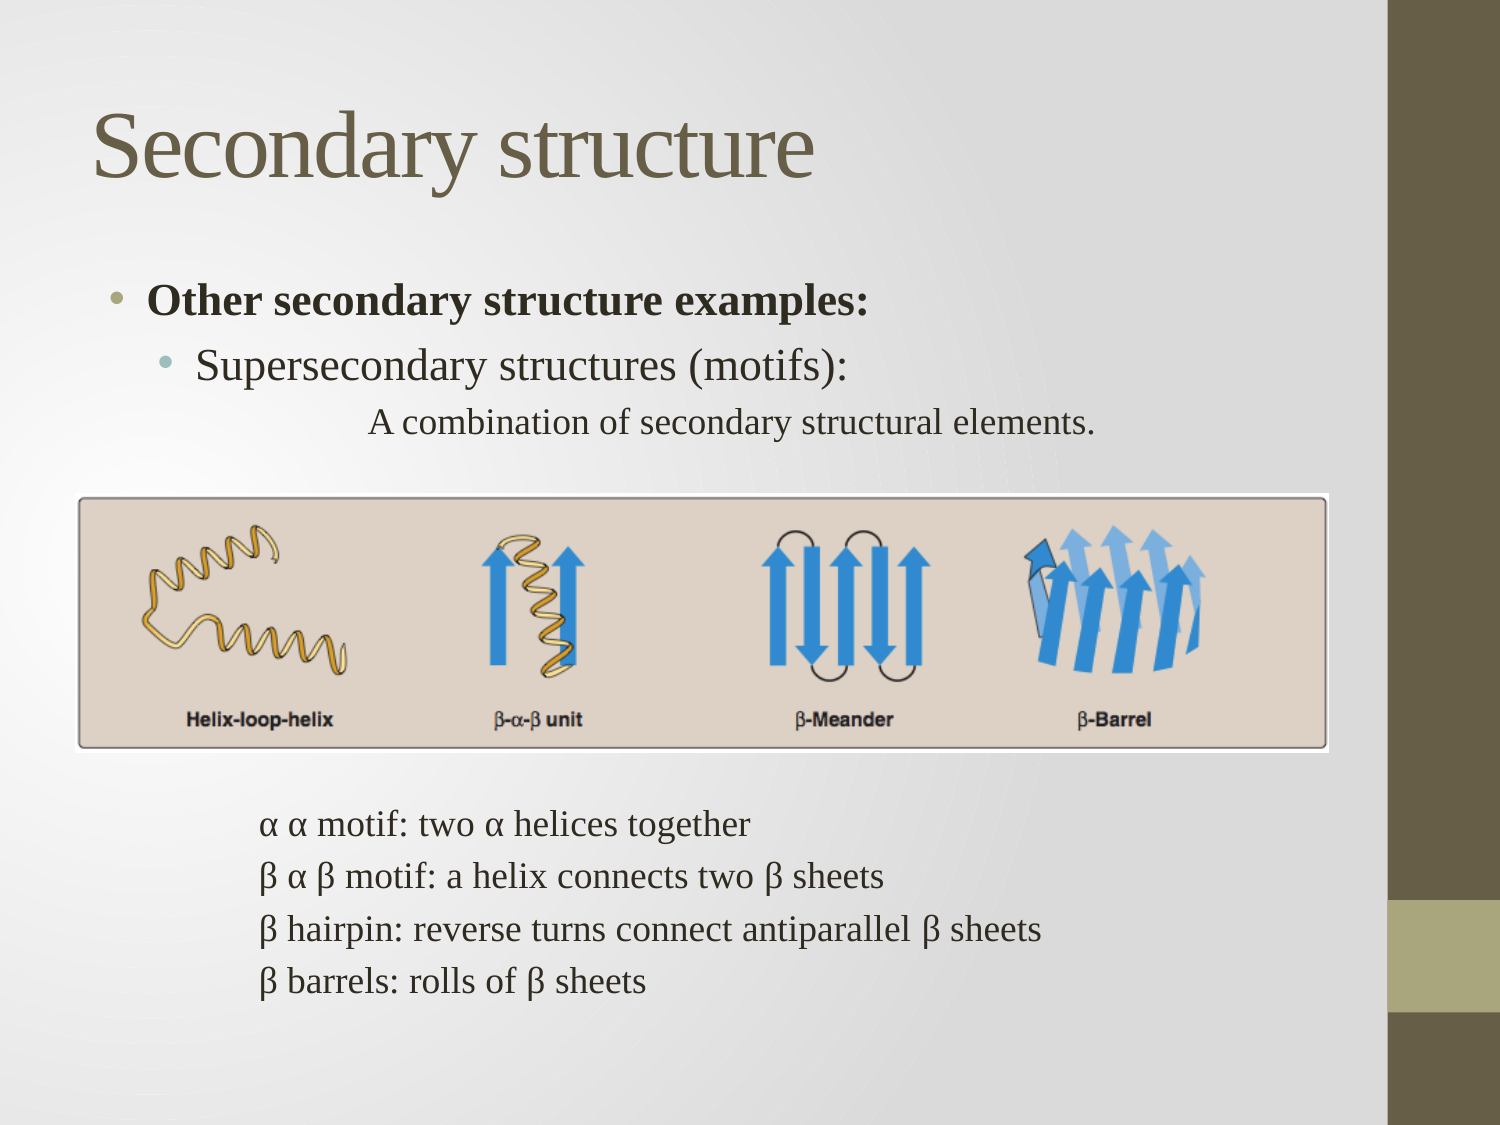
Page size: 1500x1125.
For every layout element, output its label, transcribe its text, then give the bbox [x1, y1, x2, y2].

picture [74, 492, 1330, 754]
list Other secondary structure examples: Supersecondary structures (motifs): A combination of secondary structural elements. α α motif: two α helices together β α β motif: a helix connects two β sheets β hairpin: reverse turns connect antiparallel β sheets β barrels: rolls of β sheets [75, 757, 1325, 1050]
list Other secondary structure examples: Supersecondary structures (motifs): A combination of secondary structural elements. α α motif: two α helices together β α β motif: a helix connects two β sheets β hairpin: reverse turns connect antiparallel β sheets β barrels: rolls of β sheets [75, 262, 1325, 489]
title Secondary structure [75, 45, 1325, 233]
